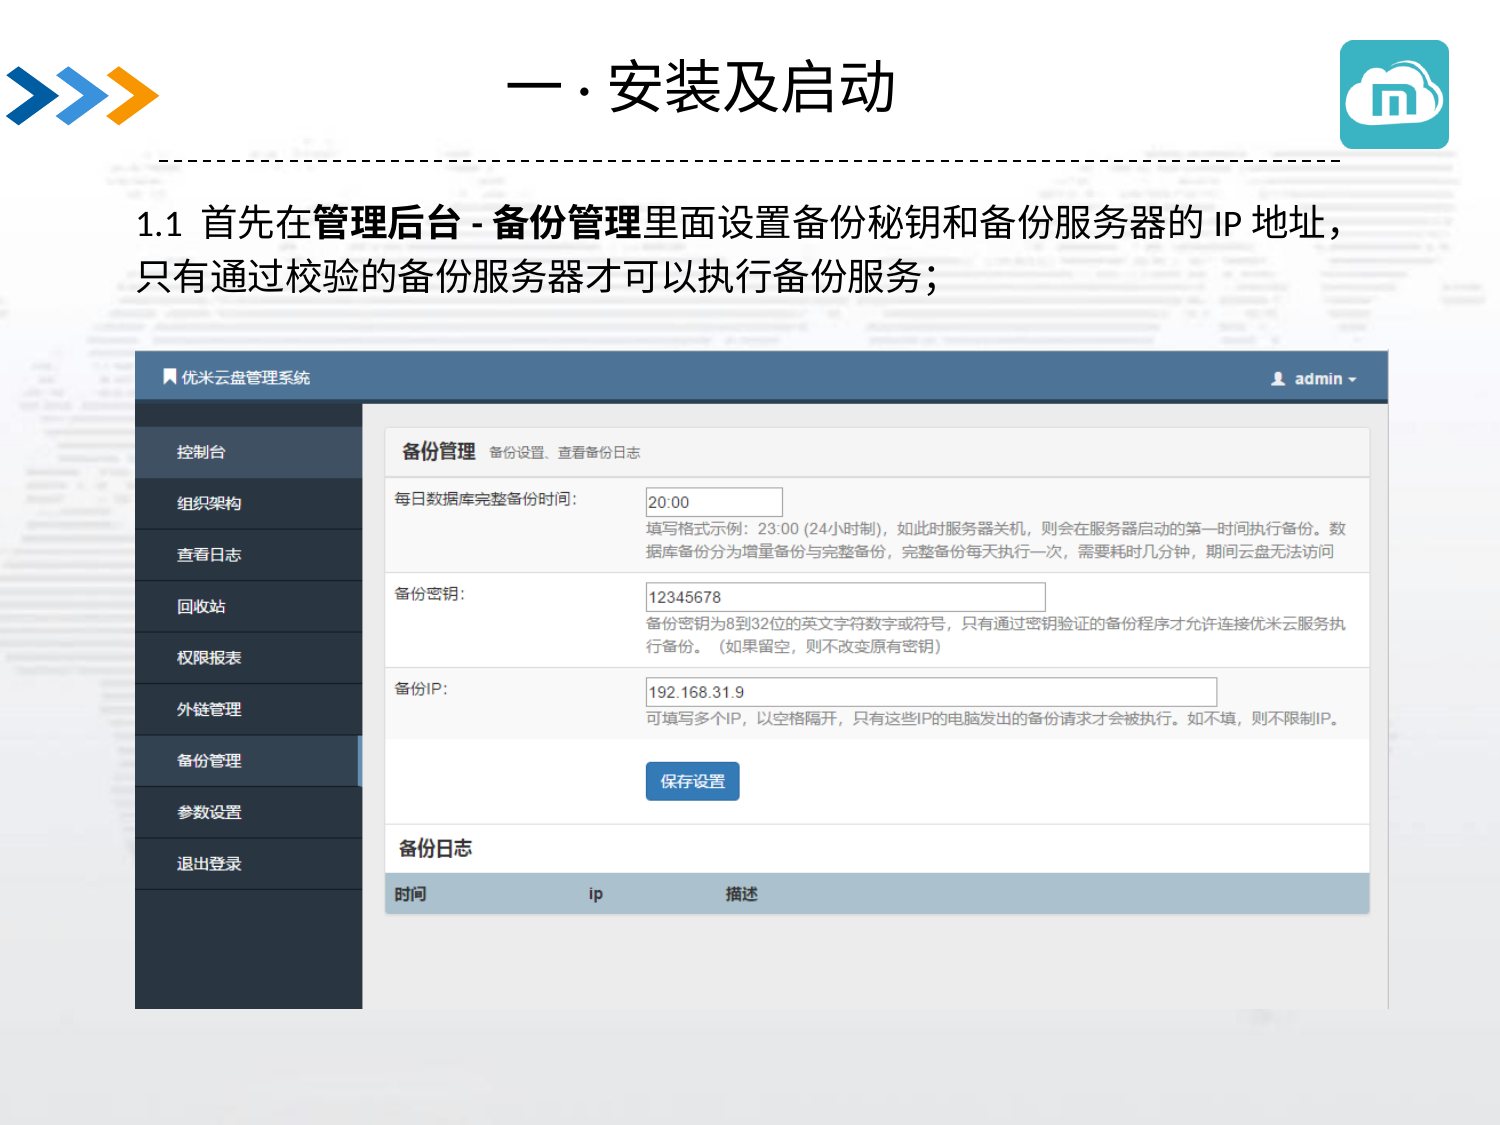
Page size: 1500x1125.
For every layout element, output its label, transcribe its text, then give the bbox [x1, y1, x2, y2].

text_box 一·安装及启动 [490, 42, 913, 128]
picture [0, 0, 1500, 1125]
text_box 1.1 首先在管理后台-备份管理里面设置备份秘钥和备份服务器的IP地址， 只有通过校验的备份服务器才可以执行备份服务； [120, 182, 1379, 306]
